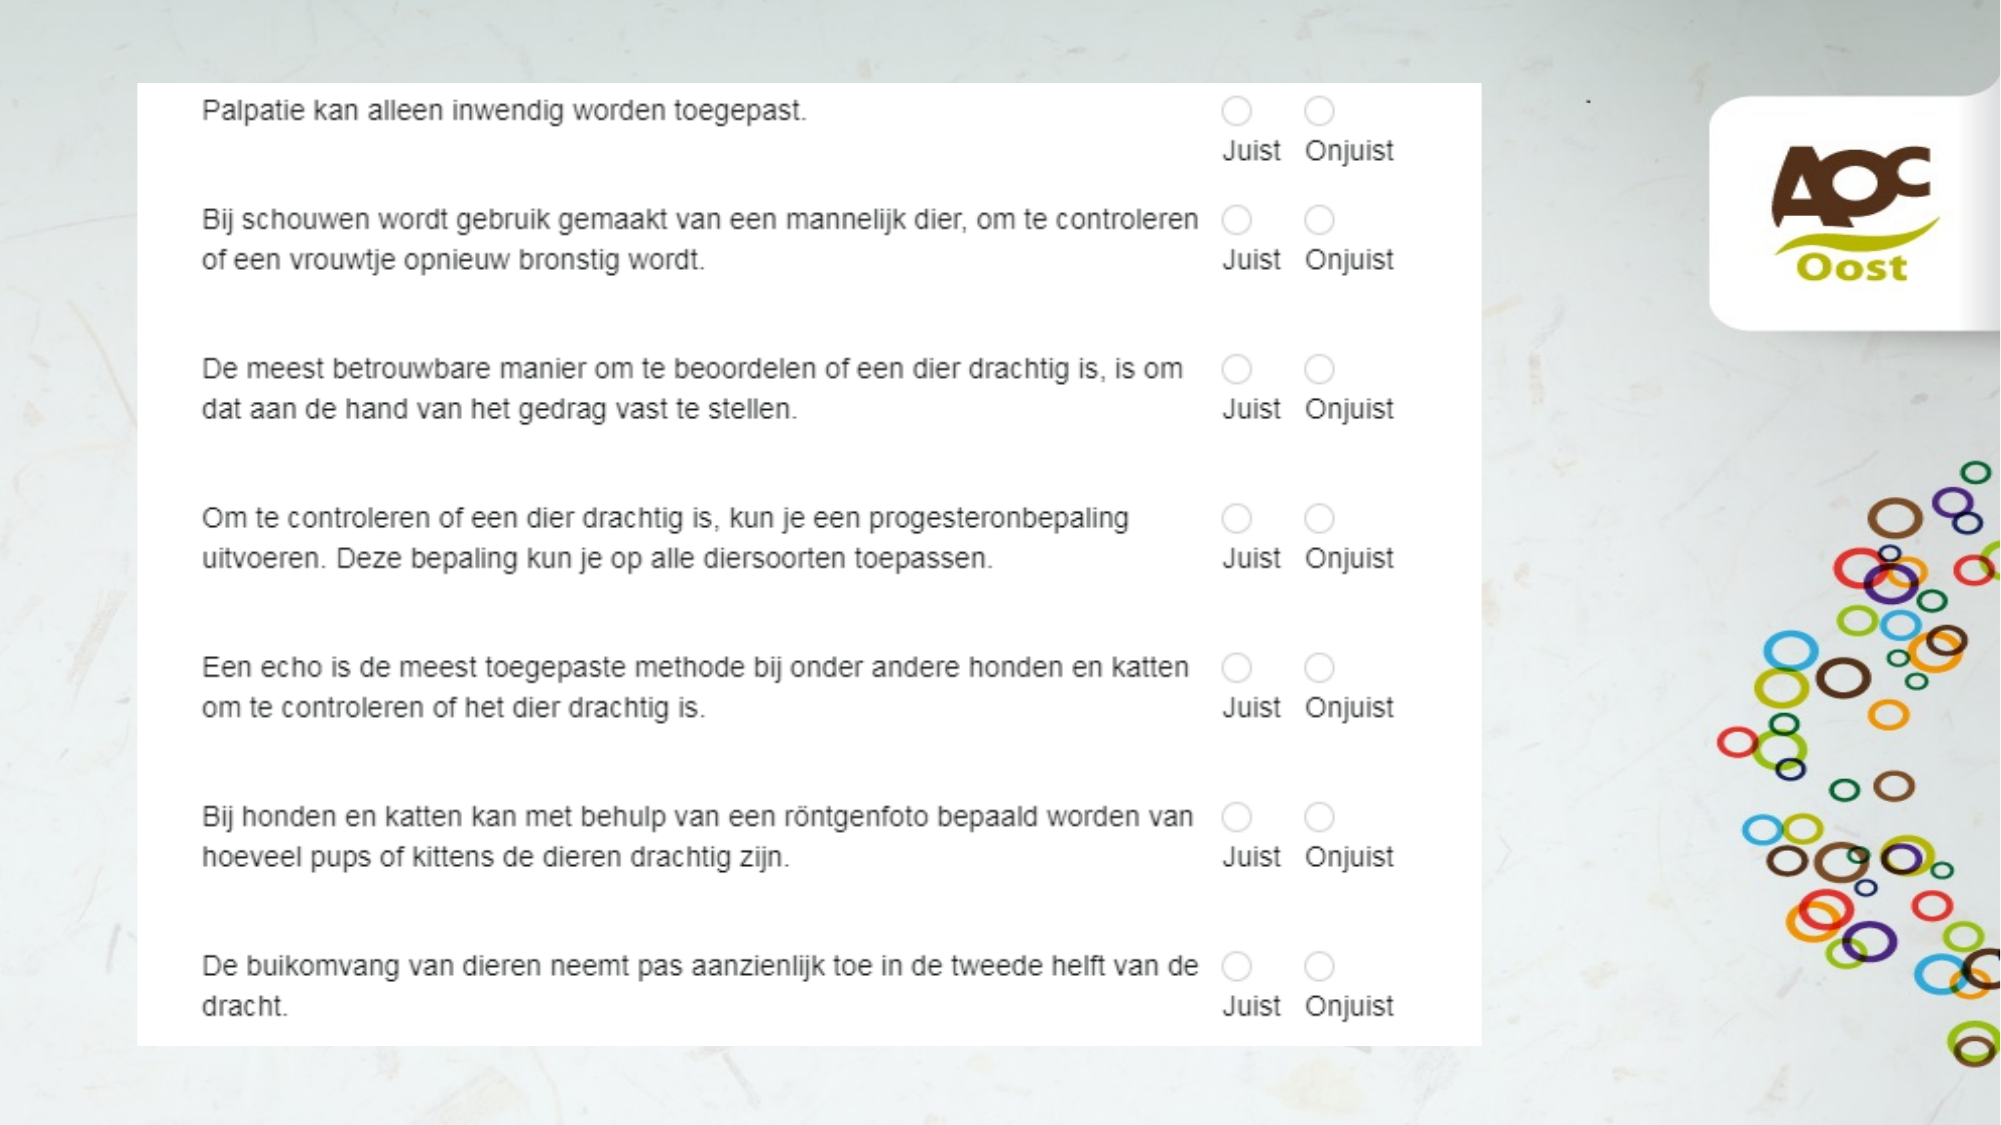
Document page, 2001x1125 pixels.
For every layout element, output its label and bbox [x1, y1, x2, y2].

picture [0, 0, 2001, 1125]
list [137, 83, 1482, 1046]
